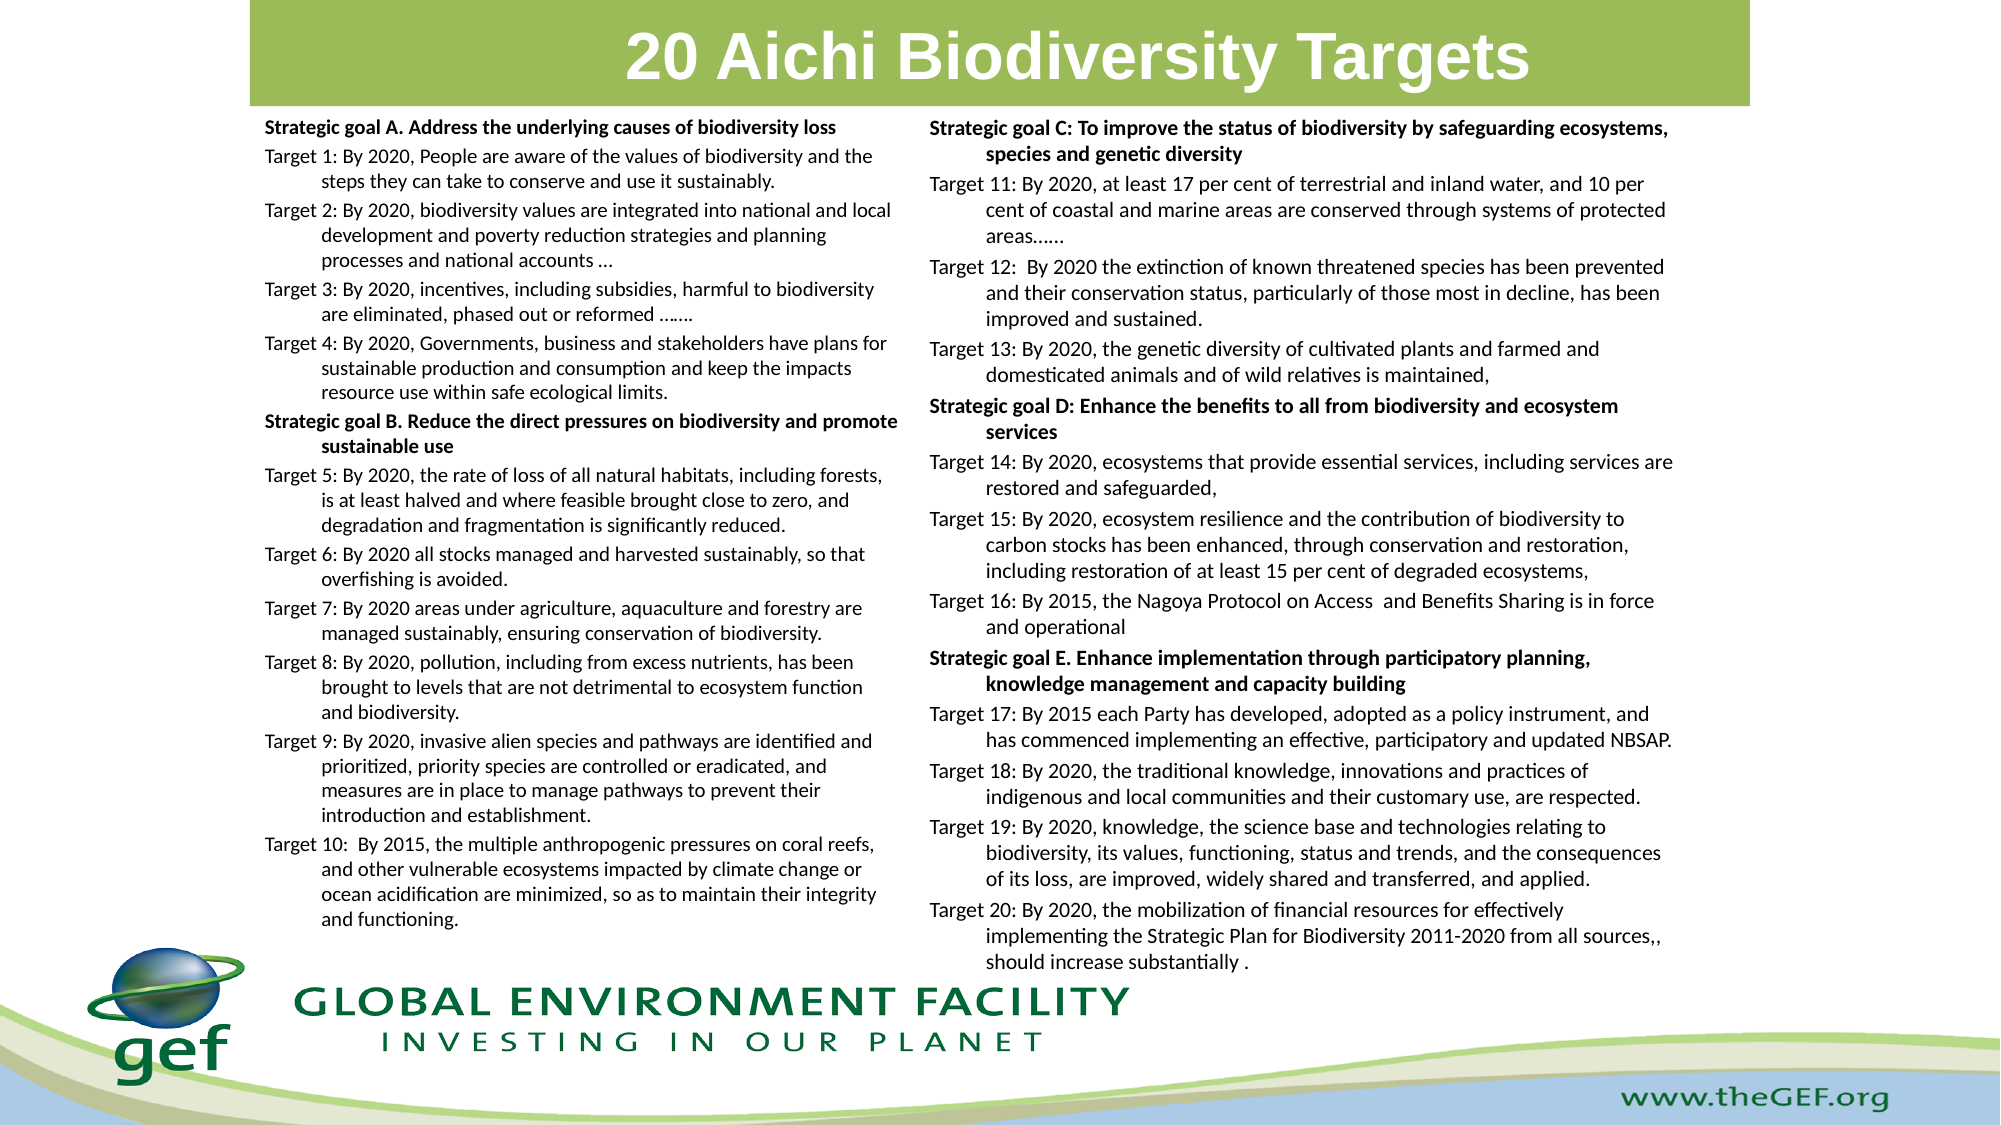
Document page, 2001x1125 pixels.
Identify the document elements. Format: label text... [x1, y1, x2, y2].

list Strategic goal A. Address the underlying causes of biodiversity loss Target 1: By 2020, People are aware of the values of biodiversity and the steps they can take to conserve and use it sustainably. Target 2: By 2020, biodiversity values are integrated into national and local development and poverty reduction strategies and planning processes and national accounts … Target 3: By 2020, incentives, including subsidies, harmful to biodiversity are eliminated, phased out or reformed ……. Target 4: By 2020, Governments, business and stakeholders have plans for sustainable production and consumption and keep the impacts resource use within safe ecological limits. Strategic goal B. Reduce the direct pressures on biodiversity and promote sustainable use Target 5: By 2020, the rate of loss of all natural habitats, including forests, is at least halved and where feasible brought close to zero, and degradation and fragmentation is significantly reduced. Target 6: By 2020 all stocks managed and harvested sustainably, so that overfishing is avoided. Target 7: By 2020 areas under agriculture, aquaculture and forestry are managed sustainably, ensuring conservation of biodiversity. Target 8: By 2020, pollution, including from excess nutrients, has been brought to levels that are not detrimental to ecosystem function and biodiversity. Target 9: By 2020, invasive alien species and pathways are identified and prioritized, priority species are controlled or eradicated, and measures are in place to manage pathways to prevent their introduction and establishment. Target 10: By 2015, the multiple anthropogenic pressures on coral reefs, and other vulnerable ecosystems impacted by climate change or ocean acidification are minimized, so as to maintain their integrity and functioning. [249, 105, 915, 1101]
list Strategic goal C: To improve the status of biodiversity by safeguarding ecosystems, species and genetic diversity Target 11: By 2020, at least 17 per cent of terrestrial and inland water, and 10 per cent of coastal and marine areas are conserved through systems of protected areas…... Target 12: By 2020 the extinction of known threatened species has been prevented and their conservation status, particularly of those most in decline, has been improved and sustained. Target 13: By 2020, the genetic diversity of cultivated plants and farmed and domesticated animals and of wild relatives is maintained, Strategic goal D: Enhance the benefits to all from biodiversity and ecosystem services Target 14: By 2020, ecosystems that provide essential services, including services are restored and safeguarded, Target 15: By 2020, ecosystem resilience and the contribution of biodiversity to carbon stocks has been enhanced, through conservation and restoration, including restoration of at least 15 per cent of degraded ecosystems, Target 16: By 2015, the Nagoya Protocol on Access and Benefits Sharing is in force and operational Strategic goal E. Enhance implementation through participatory planning, knowledge management and capacity building Target 17: By 2015 each Party has developed, adopted as a policy instrument, and has commenced implementing an effective, participatory and updated NBSAP. Target 18: By 2020, the traditional knowledge, innovations and practices of indigenous and local communities and their customary use, are respected. Target 19: By 2020, knowledge, the science base and technologies relating to biodiversity, its values, functioning, status and trends, and the consequences of its loss, are improved, widely shared and transferred, and applied. Target 20: By 2020, the mobilization of financial resources for effectively implementing the Strategic Plan for Biodiversity 2011-2020 from all sources,, should increase substantially . [914, 105, 1698, 1072]
text_box 20 Aichi Biodiversity Targets [249, 0, 1750, 107]
picture [0, 920, 2000, 1125]
